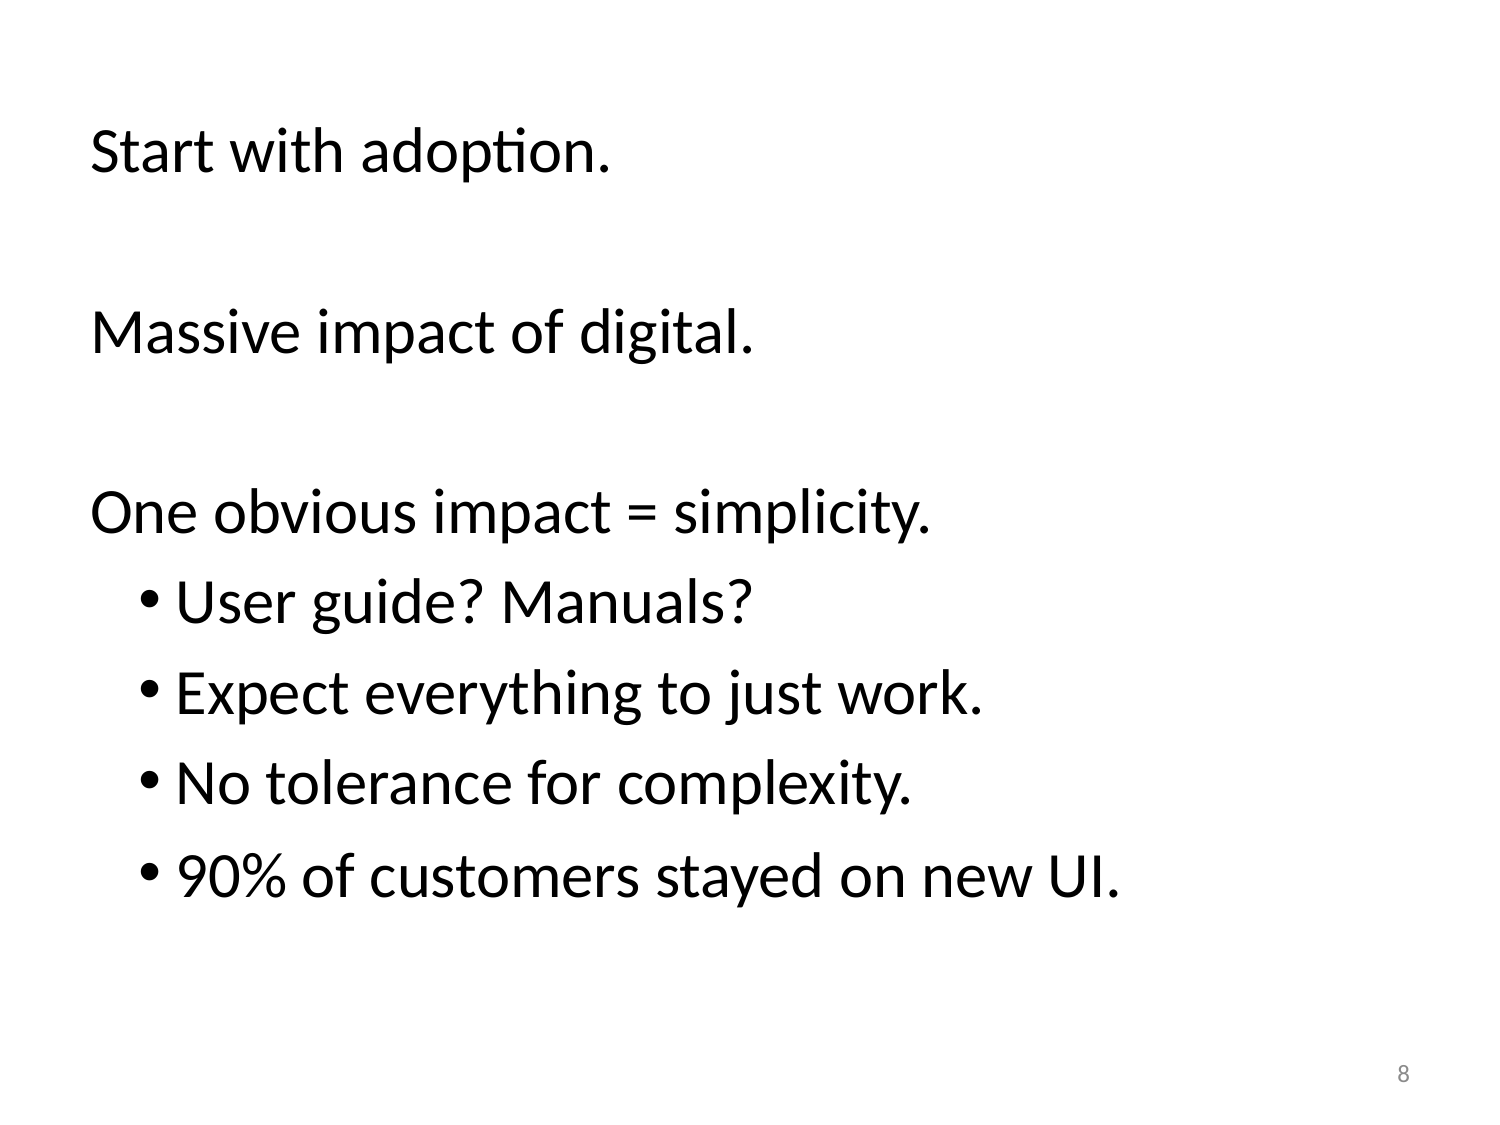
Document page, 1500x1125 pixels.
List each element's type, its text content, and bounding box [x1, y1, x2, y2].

slide_number 8 [1074, 1042, 1425, 1103]
list Start with adoption. Massive impact of digital. One obvious impact = simplicity. User guide? Manuals? Expect everything to just work. No tolerance for complexity. 90% of customers stayed on new UI. [75, 100, 1425, 1038]
